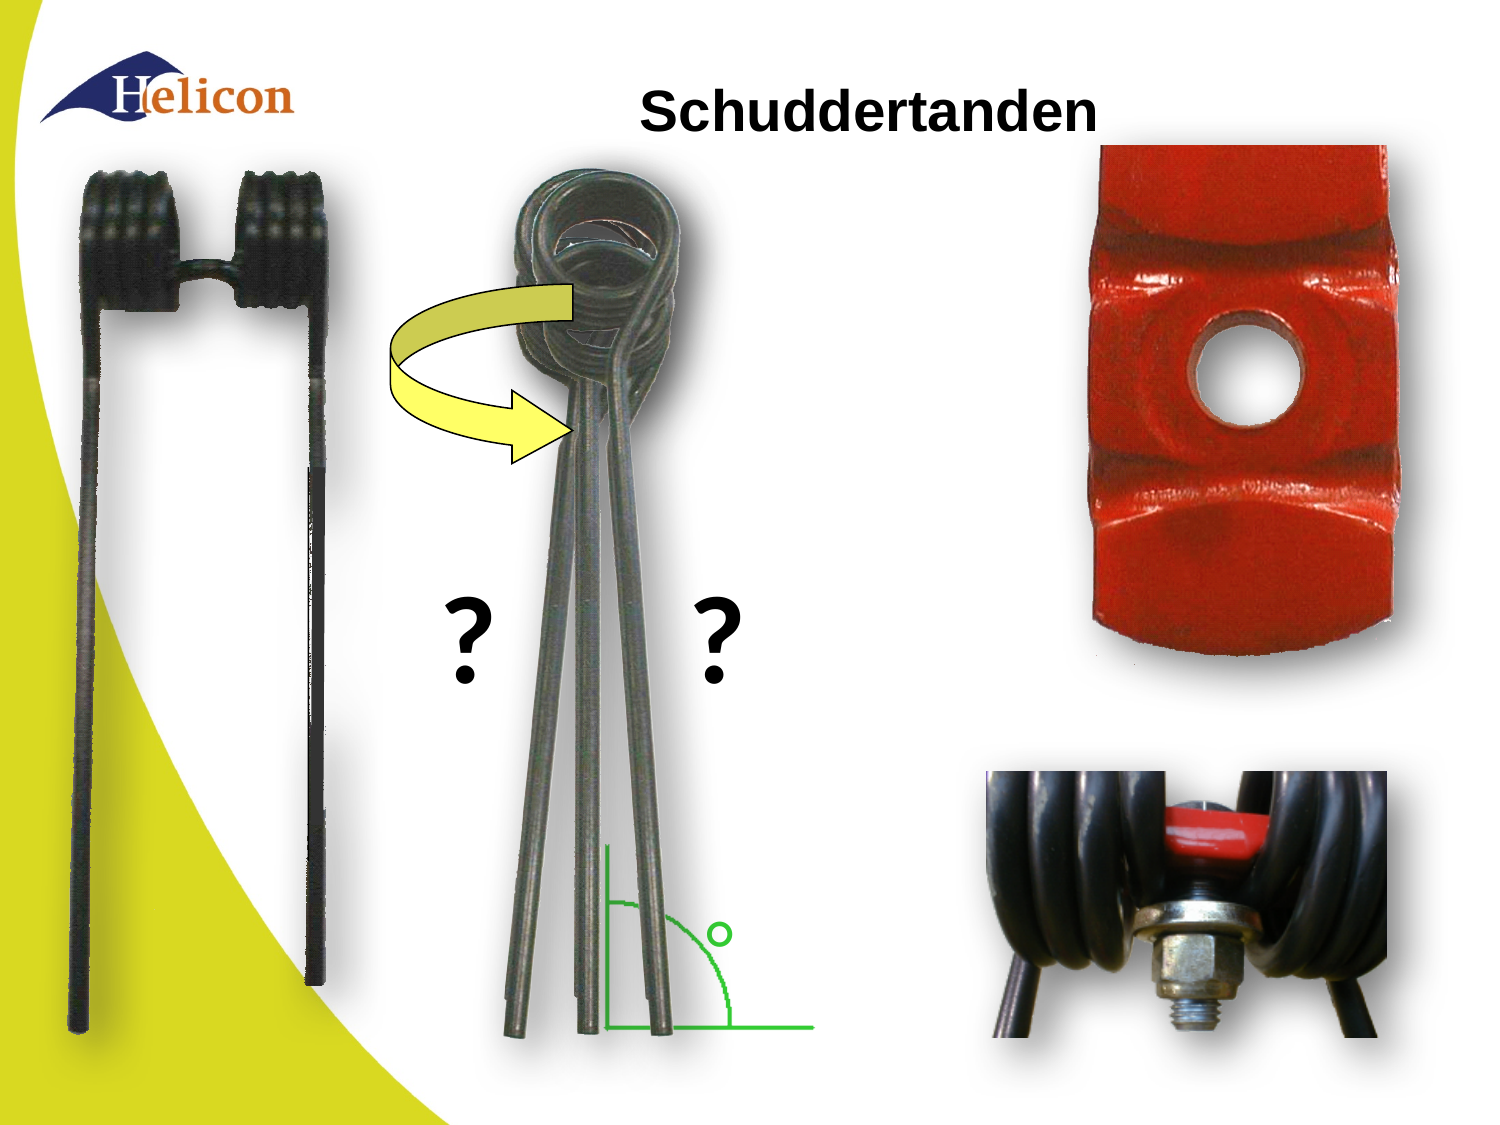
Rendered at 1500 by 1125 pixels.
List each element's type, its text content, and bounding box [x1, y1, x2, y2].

text_box ? [424, 550, 470, 716]
title Schuddertanden [324, 54, 1415, 161]
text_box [57, 163, 343, 1038]
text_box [720, 843, 818, 1046]
text_box [390, 295, 470, 438]
picture [0, 0, 1500, 1125]
text_box ? [721, 550, 771, 716]
